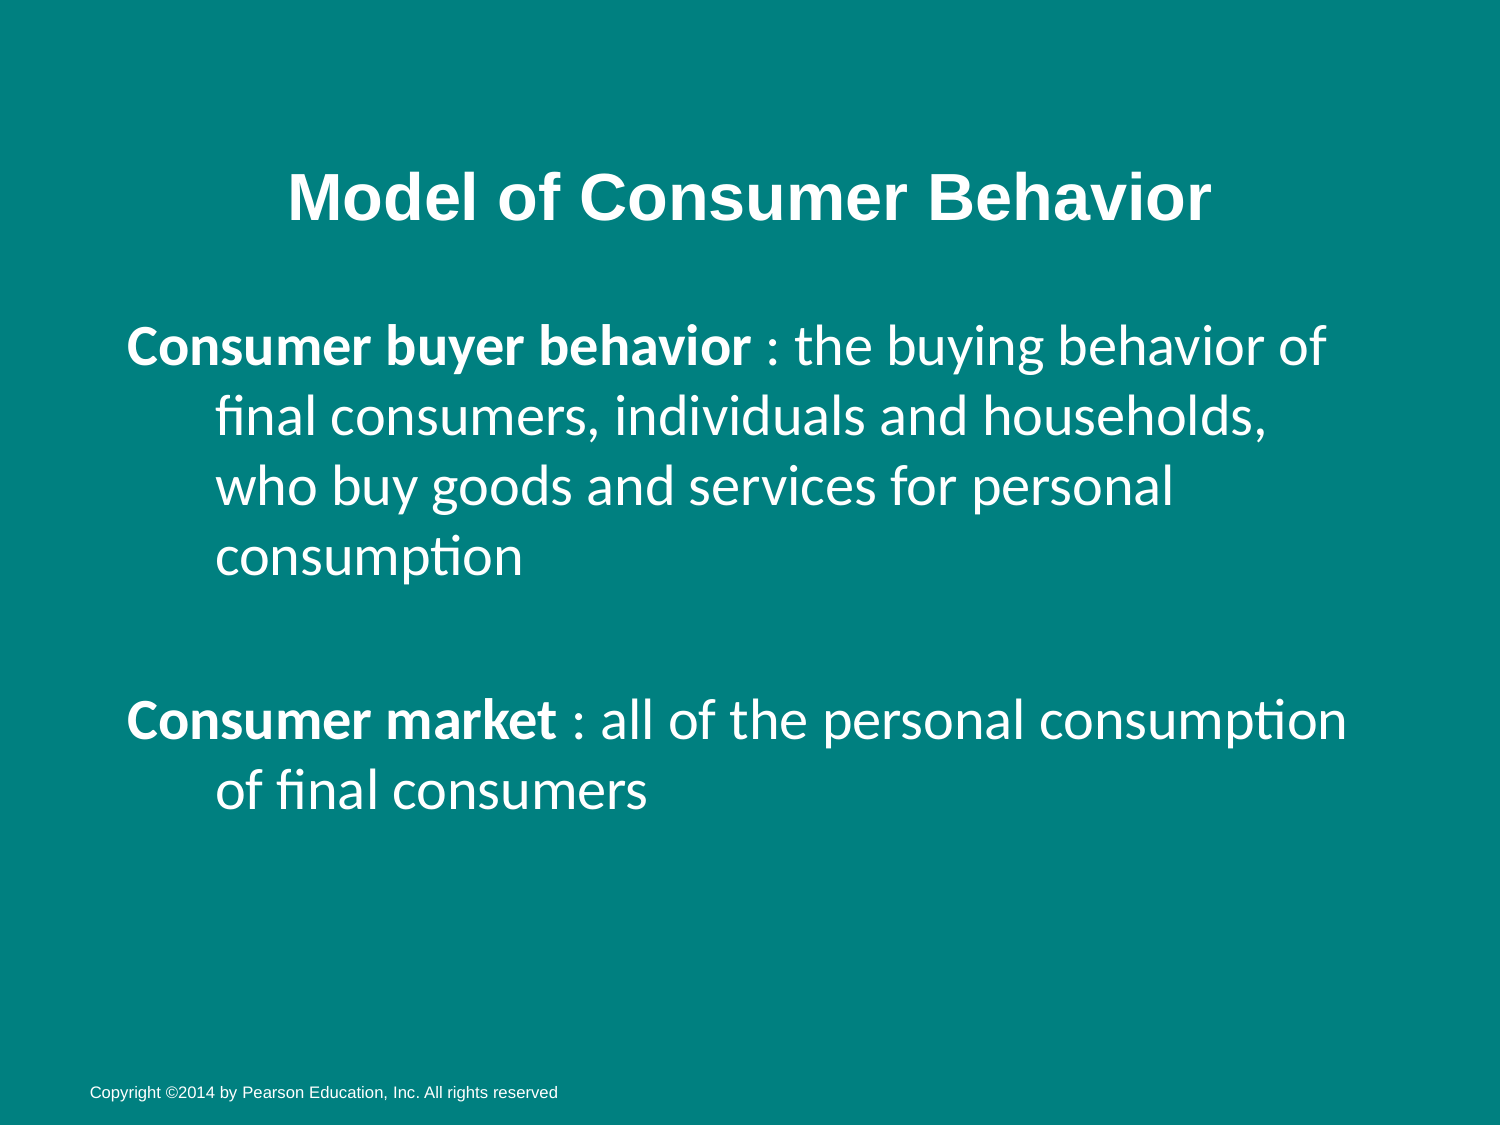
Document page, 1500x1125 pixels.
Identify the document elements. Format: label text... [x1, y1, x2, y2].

text_box Copyright ©2014 by Pearson Education, Inc. All rights reserved [74, 1074, 825, 1110]
list Consumer buyer behavior : the buying behavior of final consumers, individuals and households, who buy goods and services for personal consumption Consumer market : all of the personal consumption of final consumers [112, 299, 1388, 976]
title Model of Consumer Behavior [112, 99, 1388, 288]
